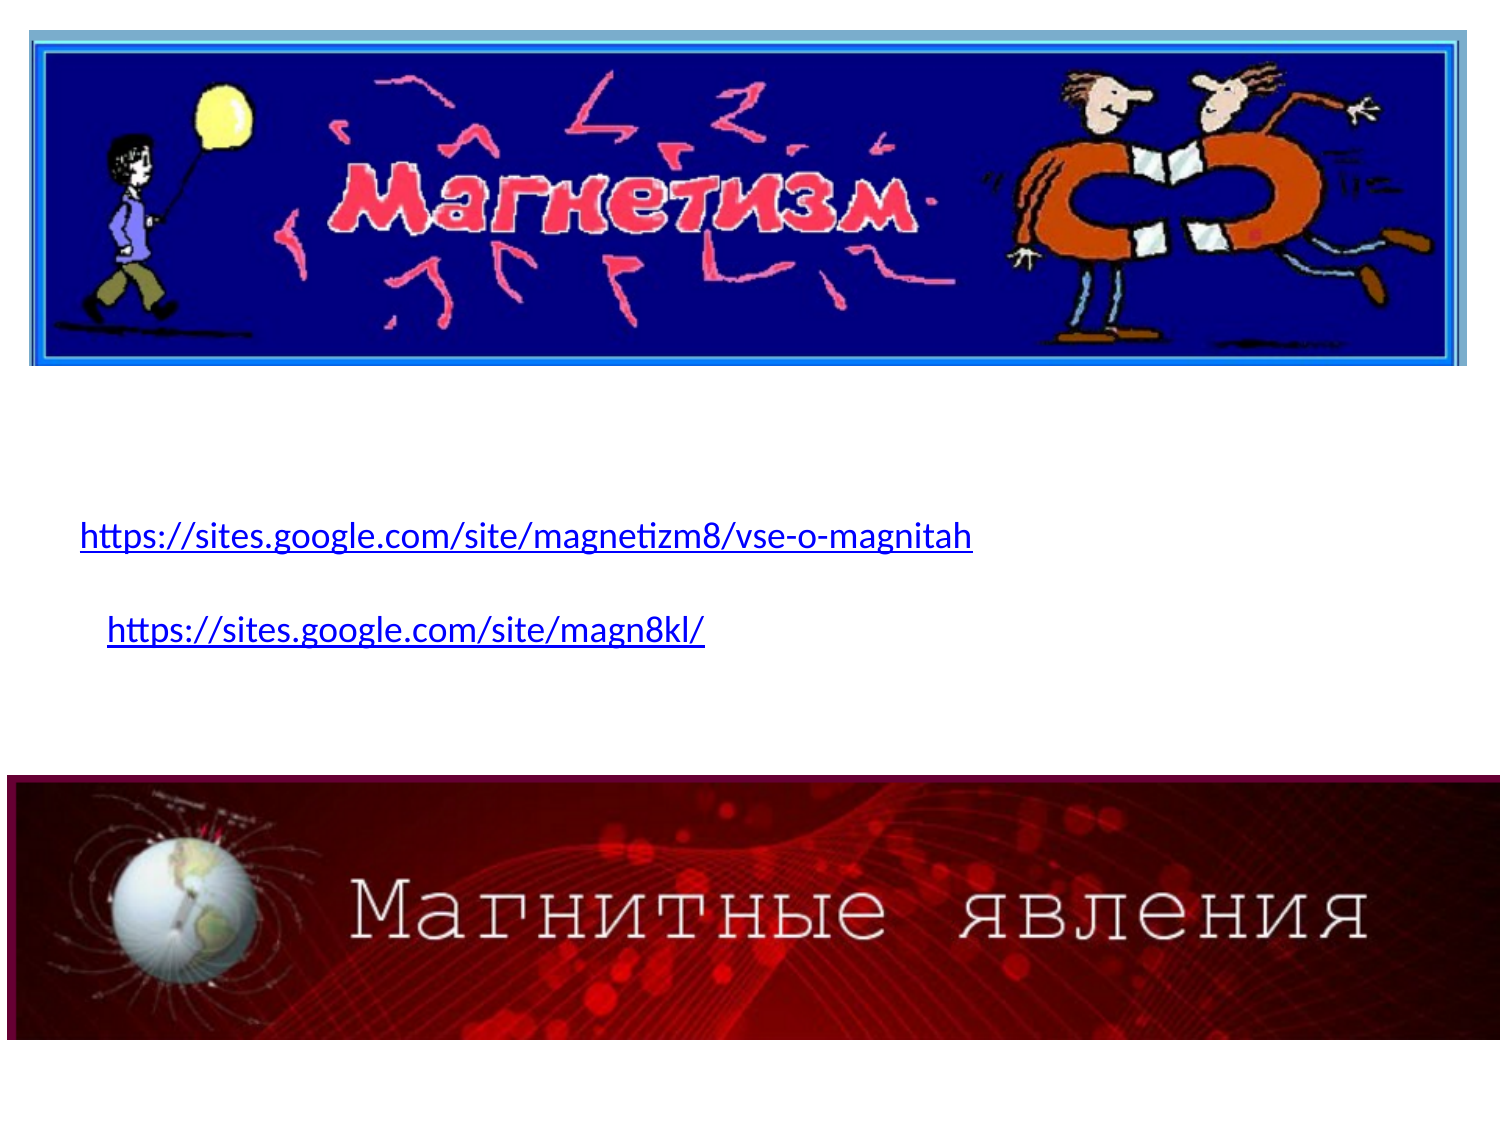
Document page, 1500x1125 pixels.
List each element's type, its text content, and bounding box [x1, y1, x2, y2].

text_box https://sites.google.com/site/magn8kl/ [92, 597, 720, 703]
picture [29, 30, 1468, 366]
text_box https://sites.google.com/site/magnetizm8/vse-o-magnitah [64, 503, 1294, 609]
picture [7, 774, 1500, 1040]
